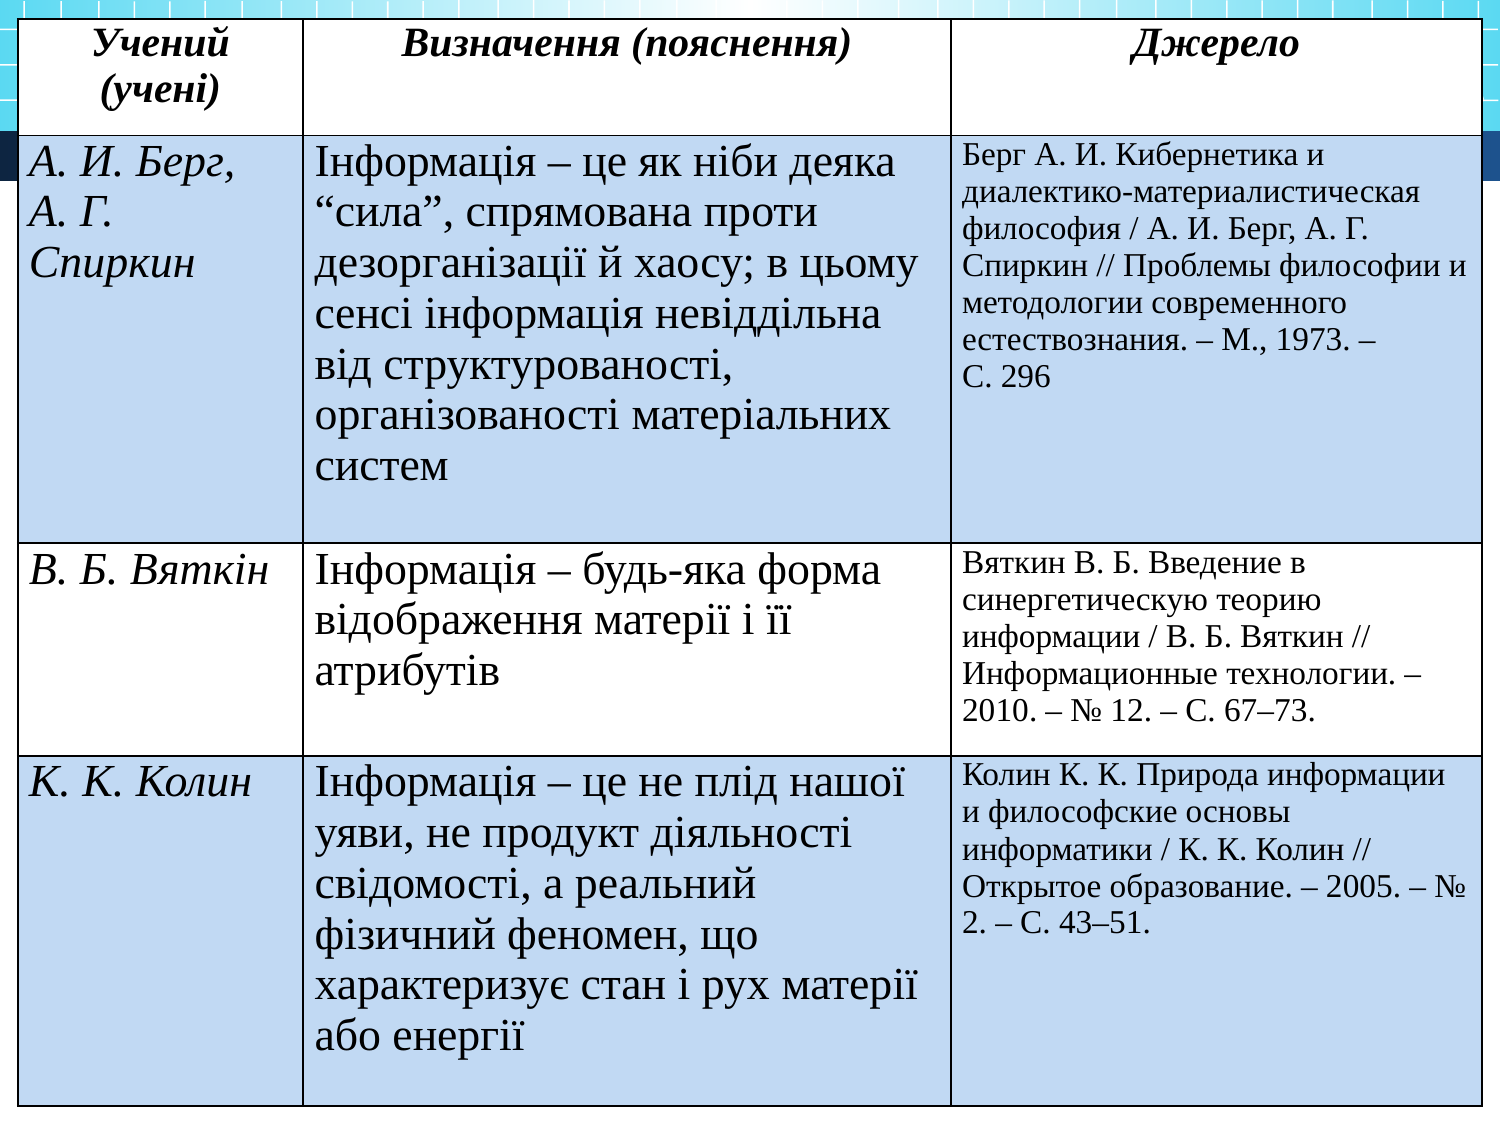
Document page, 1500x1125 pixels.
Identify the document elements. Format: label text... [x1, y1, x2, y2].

table_cell Колин К. К. Природа информации и философские основы информатики / К. К. Колин // Открытое образование. – 2005. – № 2. – С. 43–51. [952, 757, 1481, 1105]
table_cell А. И. Берг, А. Г. Спиркин [19, 136, 302, 542]
table_cell Берг А. И. Кибернетика и диалектико-материалистическая философия / А. И. Берг, А. Г. Спиркин // Проблемы философии и методологии современного естествознания. – М., 1973. – С. 296 [952, 136, 1481, 542]
table_cell Інформація – будь-яка форма відображення матерії і її атрибутів [304, 544, 950, 755]
table_cell В. Б. Вяткін [19, 544, 302, 755]
table_header Визначення (пояснення) [304, 20, 950, 135]
table_cell Інформація – це не плід нашої уяви, не продукт діяльності свідомості, а реальний фізичний феномен, що характеризує стан і рух матерії або енергії [304, 757, 950, 1105]
table_cell К. К. Колин [19, 757, 302, 1105]
table_cell Інформація – це як ніби деяка “сила”, спрямована проти дезорганізації й хаосу; в цьому сенсі інформація невіддільна від структурованості, організованості матеріальних систем [304, 136, 950, 542]
table_header Джерело [952, 20, 1481, 135]
table_cell Вяткин В. Б. Введение в синергетическую теорию информации / В. Б. Вяткин // Информационные технологии. – 2010. – № 12. – С. 67–73. [952, 544, 1481, 755]
table_header Учений (учені) [19, 20, 302, 135]
